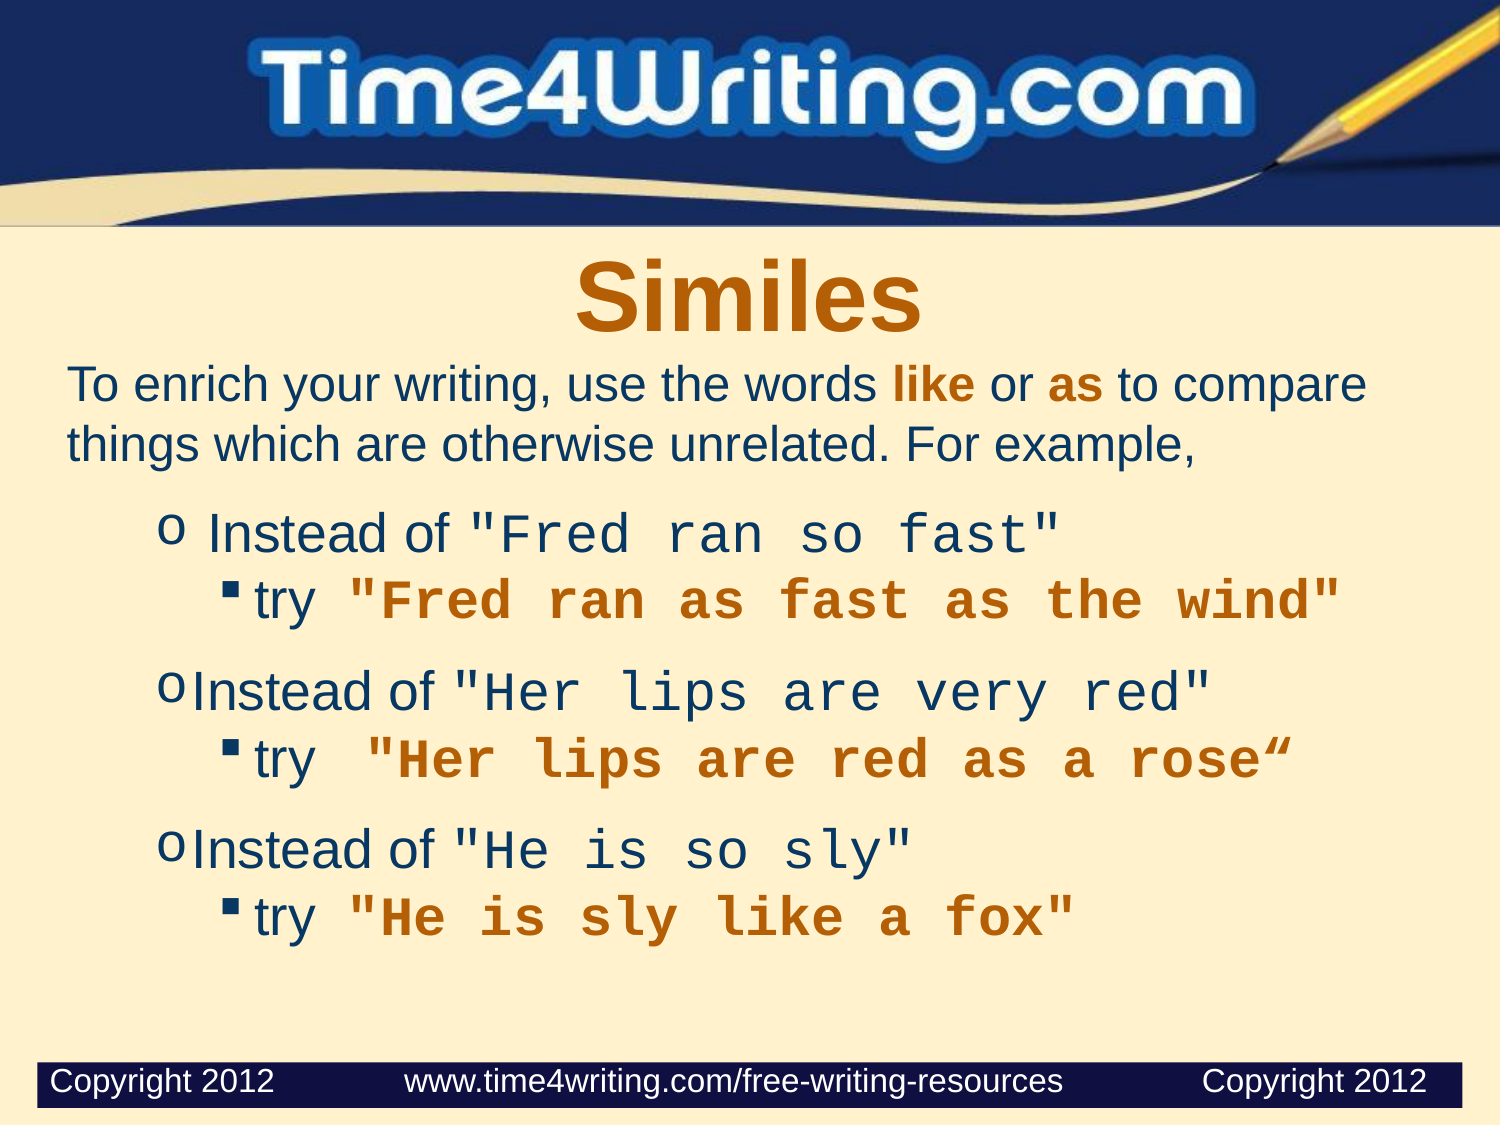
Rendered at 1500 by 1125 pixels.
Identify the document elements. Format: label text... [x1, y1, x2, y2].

picture [0, 227, 1500, 1125]
title Similes [135, 227, 1363, 345]
text_box Copyright 2012 www.time4writing.com/free-writing-resources Copyright 2012 [48, 1062, 1450, 1101]
text_box [35, 1060, 1464, 1110]
text_box To enrich your writing, use the words like or as to compare things which are otherwise unrelated. For example, Instead of "Fred ran so fast" try "Fred ran as fast as the wind" Instead of "Her lips are very red" try "Her lips are red as a rose“ Instead of "He is so sly" try "He is sly like a fox" [60, 345, 1432, 953]
text_box [0, 0, 1500, 227]
